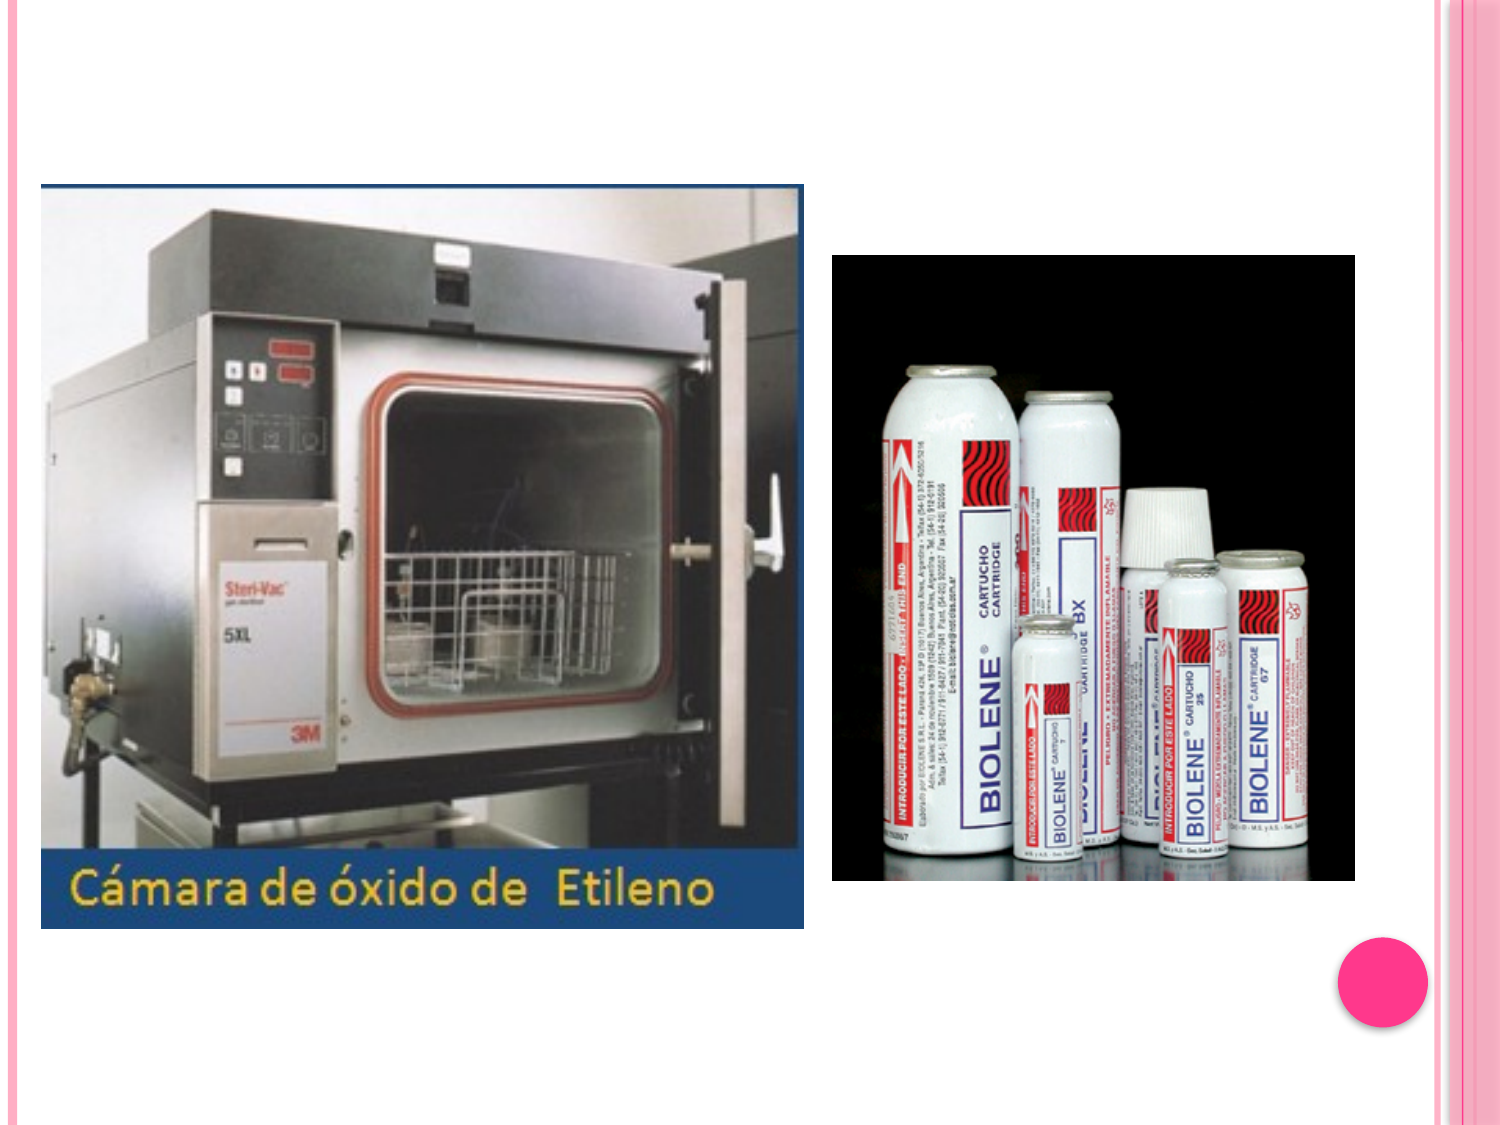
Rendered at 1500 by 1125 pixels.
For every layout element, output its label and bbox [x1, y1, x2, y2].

picture [832, 254, 1356, 881]
picture [40, 184, 804, 930]
